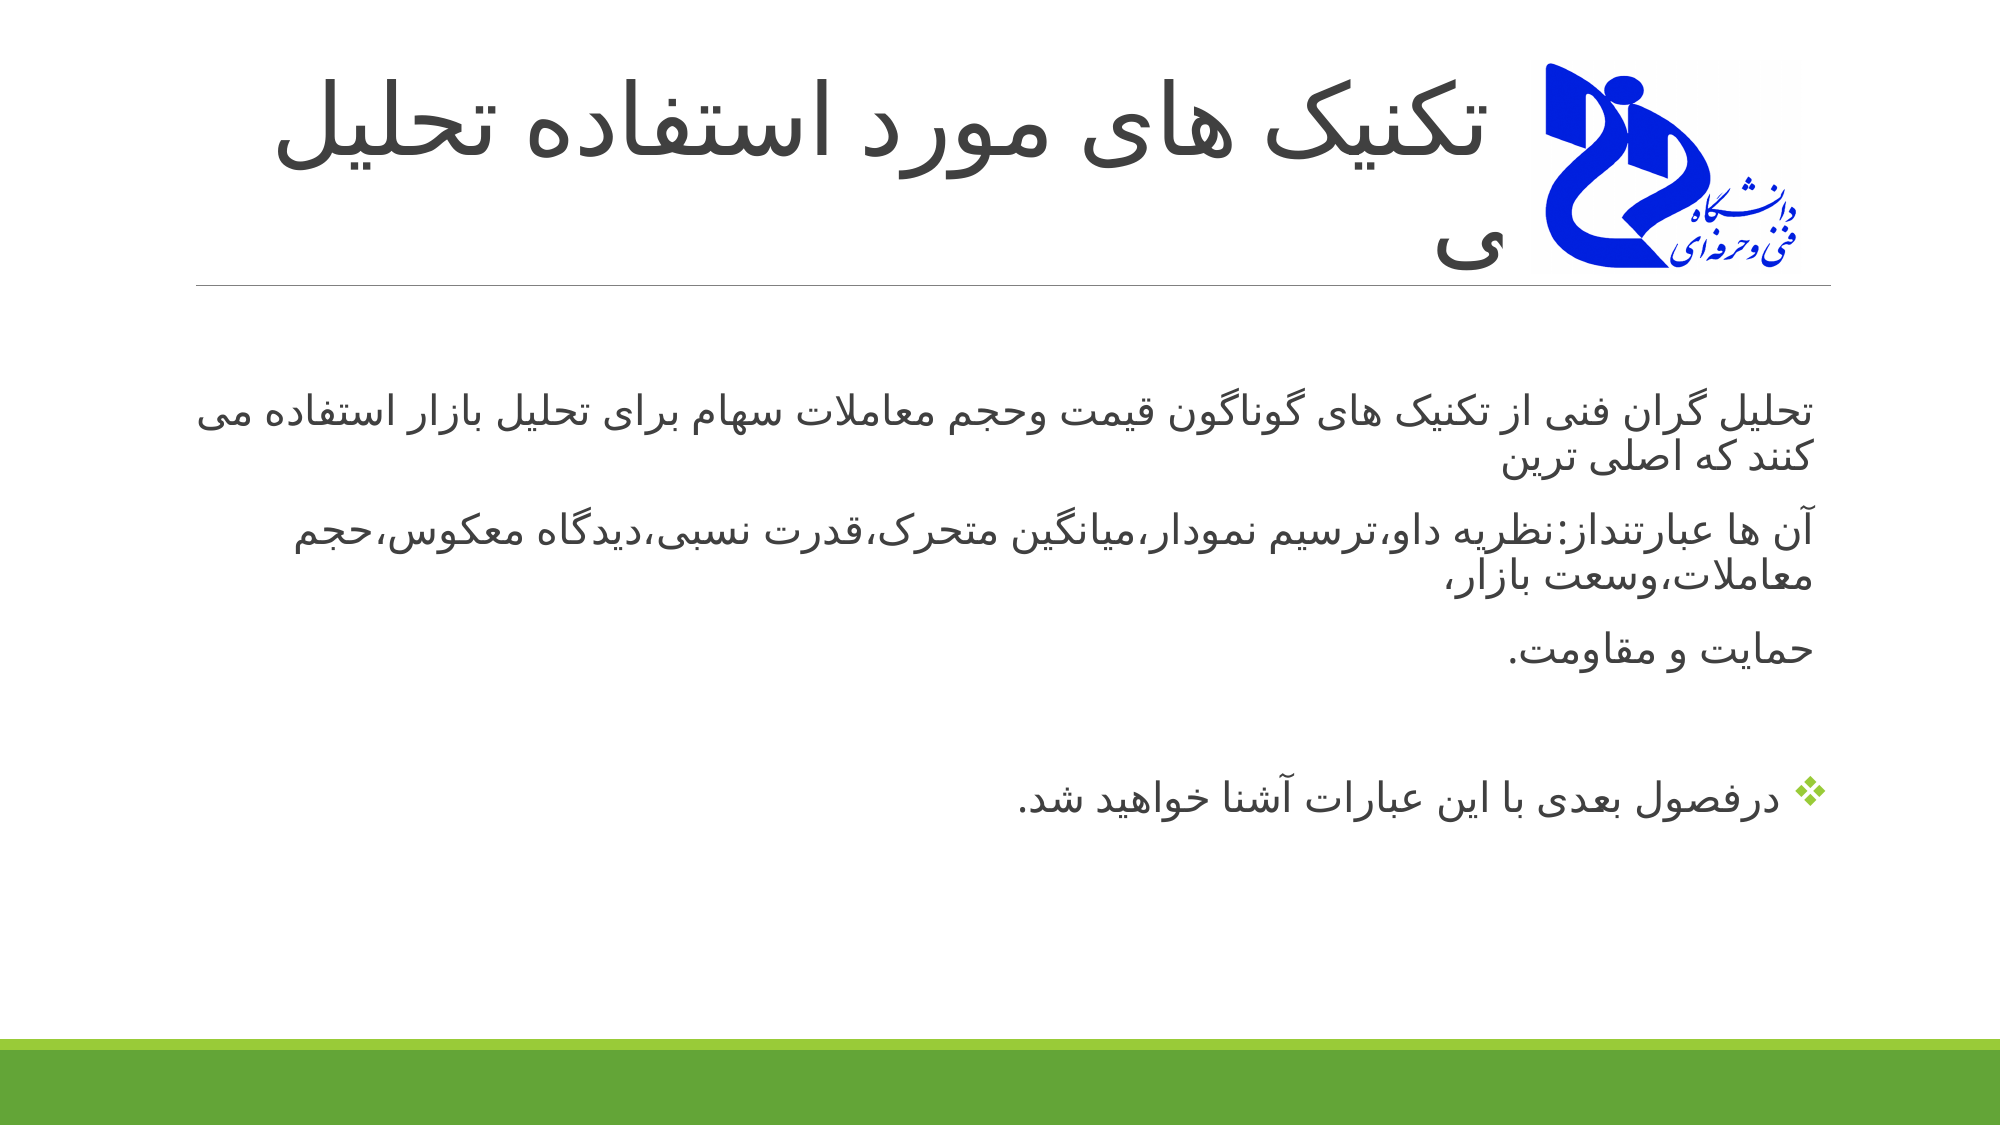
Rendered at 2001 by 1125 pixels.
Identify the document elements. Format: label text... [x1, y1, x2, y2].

picture [1502, 48, 1831, 286]
list تحلیل گران فنی از تکنیک های گوناگون قیمت وحجم معاملات سهام برای تحلیل بازار استفاده می کنند که اصلی ترین آن ها عبارتنداز:نظریه داو،ترسیم نمودار،میانگین متحرک،قدرت نسبی،دیدگاه معکوس،حجم معاملات،وسعت بازار، حمایت و مقاومت. درفصول بعدی با این عبارات آشنا خواهید شد. [180, 302, 1830, 963]
title تکنیک های مورد استفاده تحلیل گران فنی [180, 47, 1502, 285]
